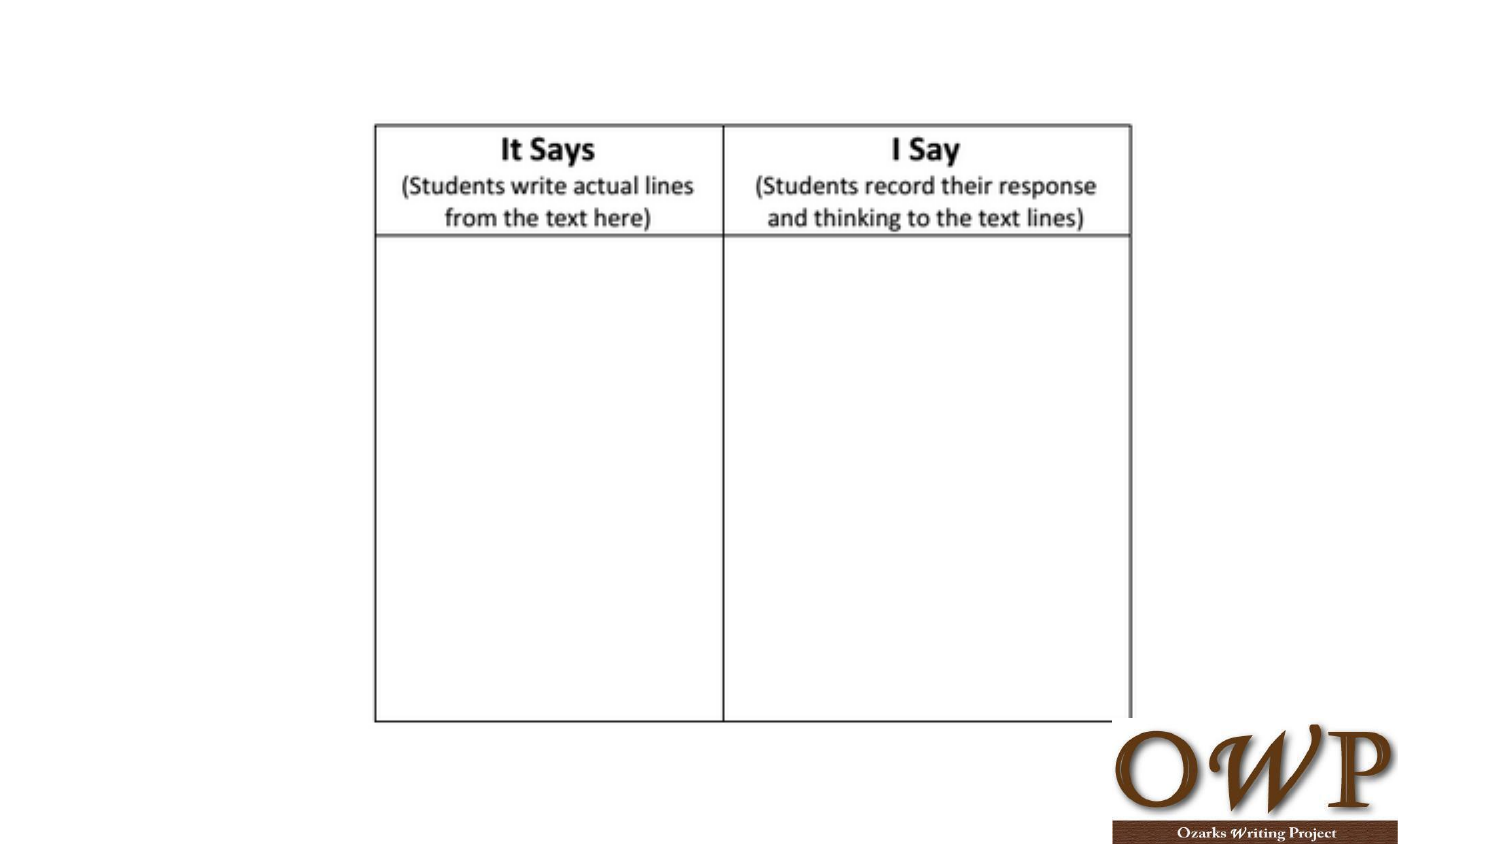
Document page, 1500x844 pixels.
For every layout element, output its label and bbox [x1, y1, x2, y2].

picture [344, 106, 1399, 844]
